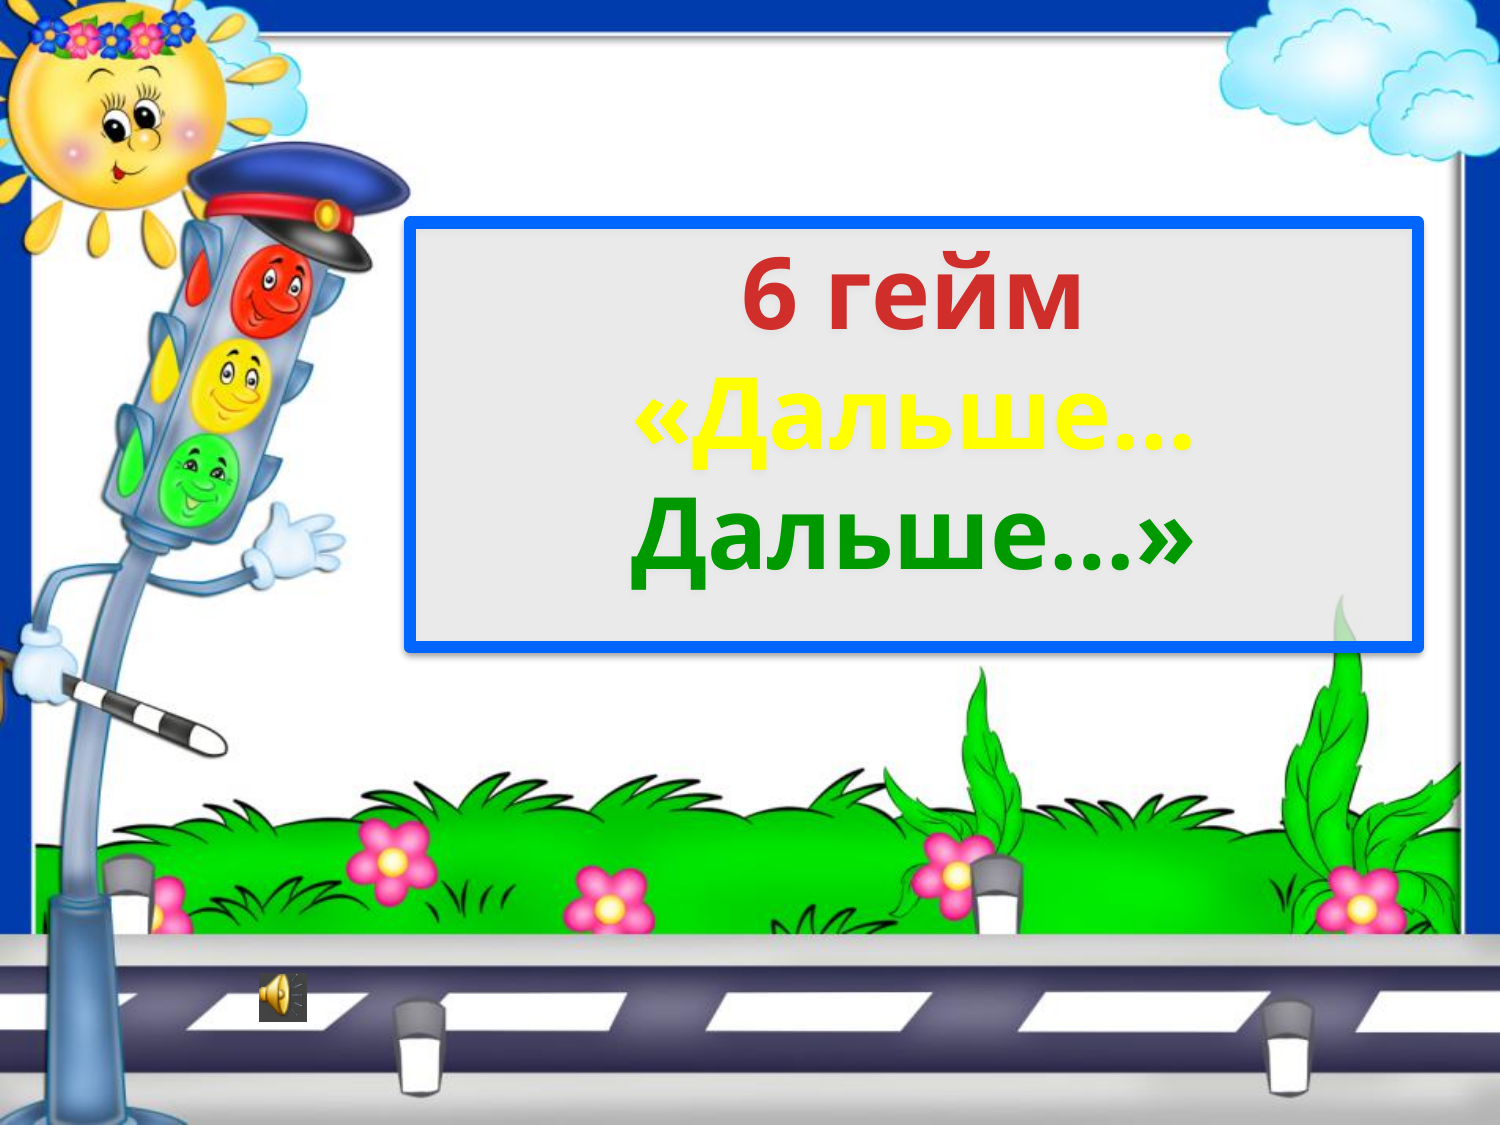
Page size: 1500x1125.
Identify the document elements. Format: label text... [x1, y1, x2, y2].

text_box 6 гейм «Дальше… Дальше…» [409, 222, 1419, 648]
picture [0, 0, 1500, 1125]
